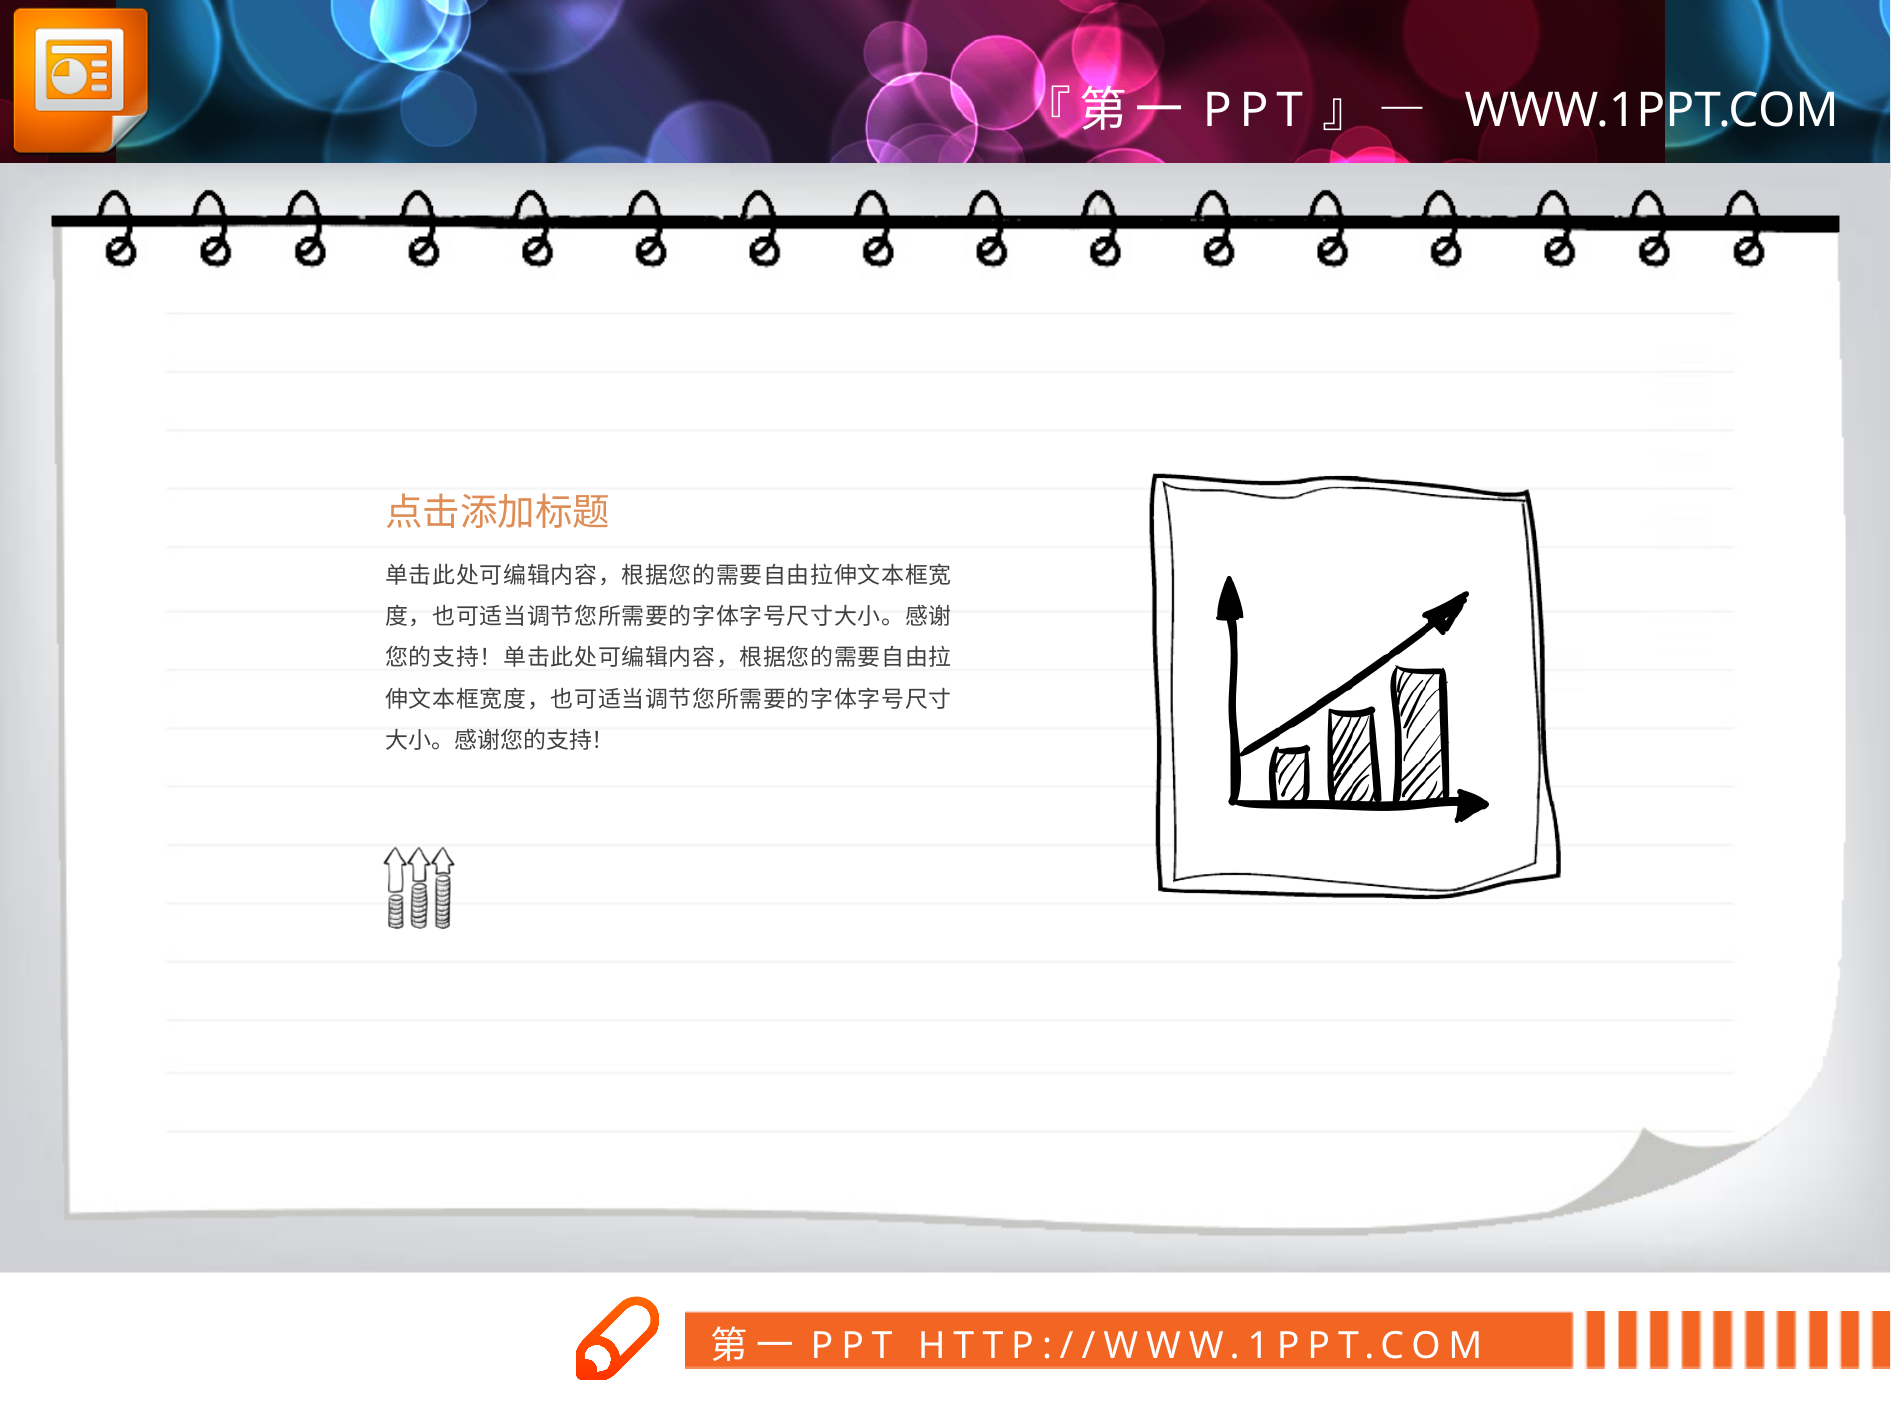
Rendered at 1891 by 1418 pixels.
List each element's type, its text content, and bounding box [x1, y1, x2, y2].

picture [0, 0, 1891, 1275]
picture [685, 1311, 1891, 1369]
text_box 点击添加标题 [370, 480, 836, 539]
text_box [1136, 464, 1571, 915]
text_box 单击此处可编辑内容，根据您的需要自由拉伸文本框宽度，也可适当调节您所需要的字体字号尺寸大小。感谢您的支持！单击此处可编辑内容，根据您的需要自由拉伸文本框宽度，也可适当调节您所需要的字体字号尺寸大小。感谢您的支持！ [370, 539, 968, 802]
